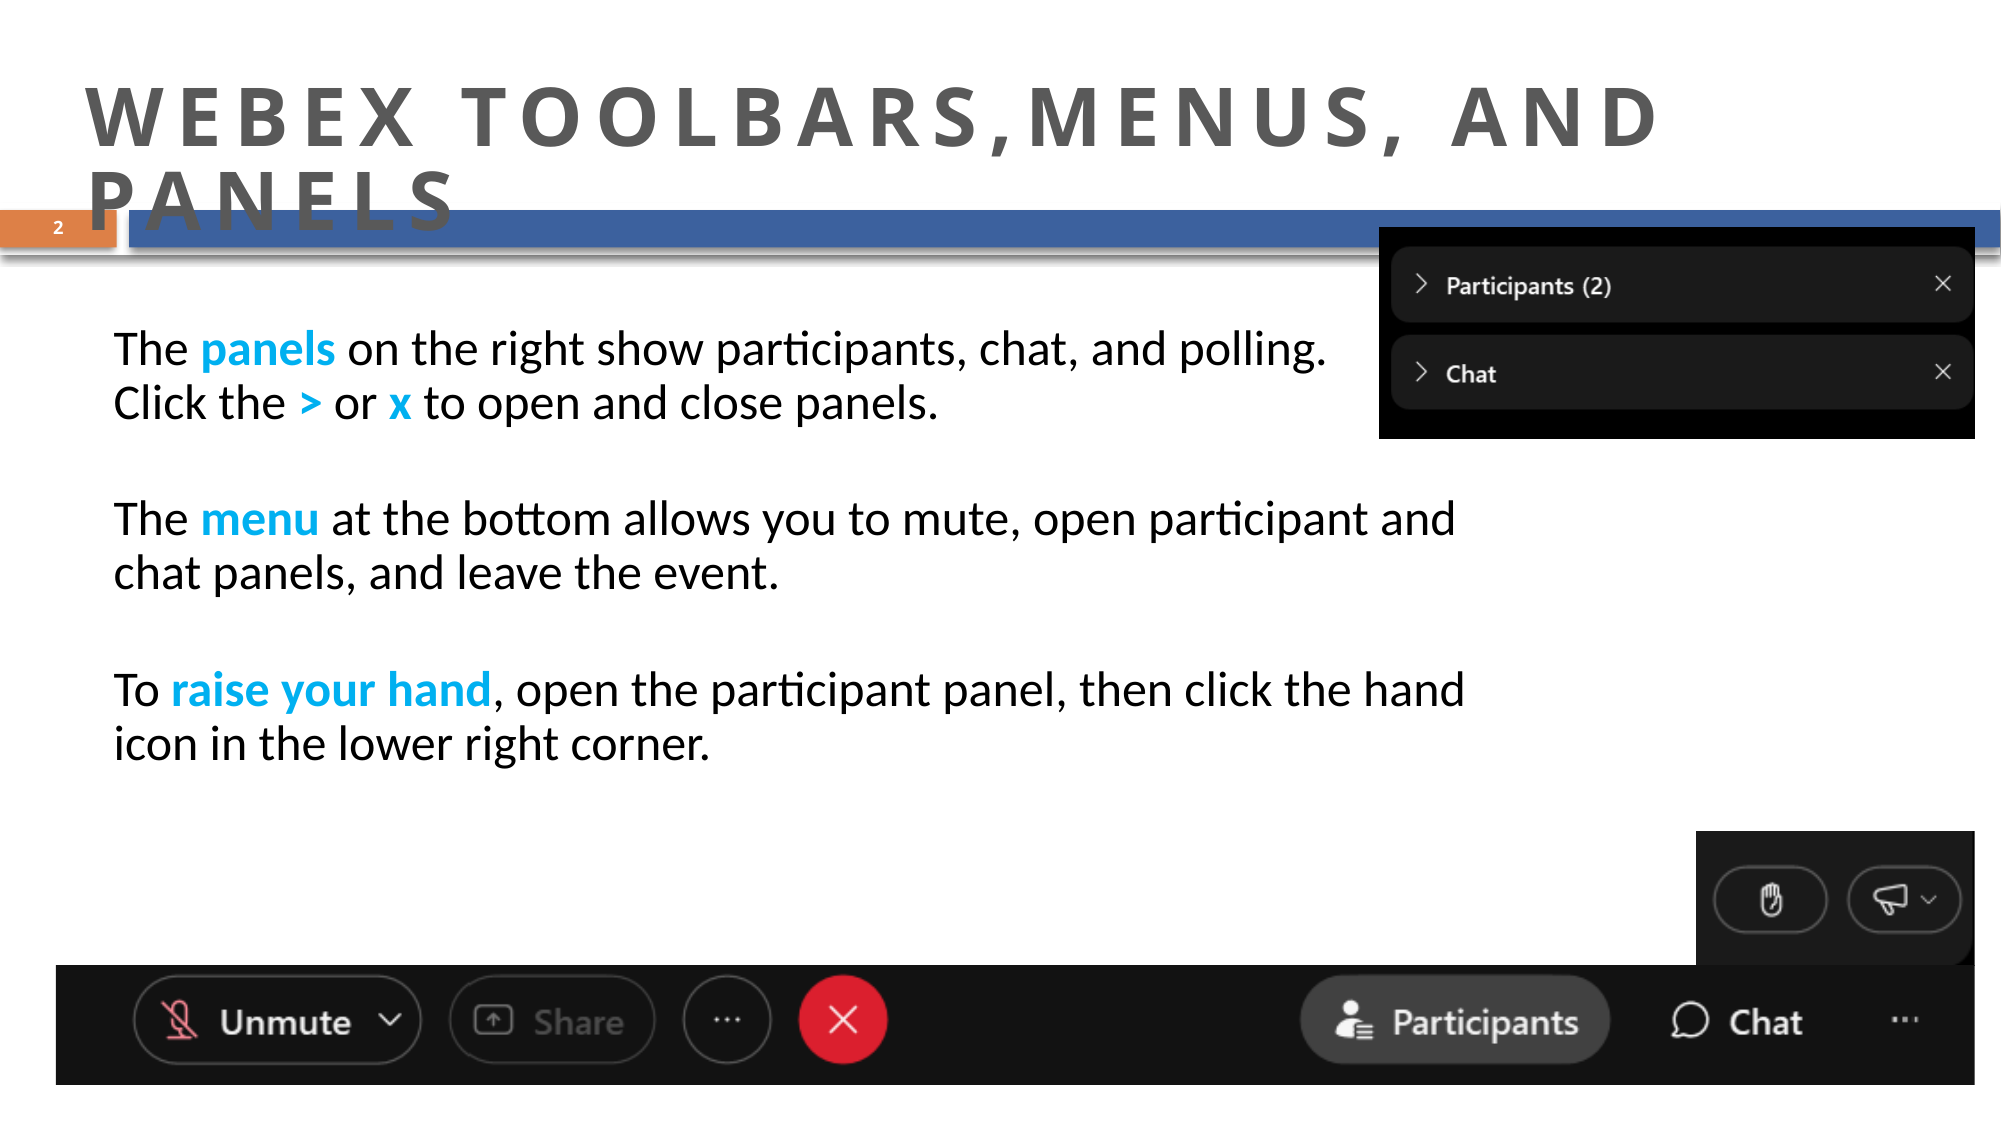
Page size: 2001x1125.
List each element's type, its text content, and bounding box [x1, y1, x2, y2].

slide_number 2 [0, 208, 117, 249]
picture [55, 831, 1976, 1086]
text_box The panels on the right show participants, chat, and polling. Click the > or x to open and close panels. The menu at the bottom allows you to mute, open participant and chat panels, and leave the event. To raise your hand, open the participant panel, then click the hand icon in the lower right corner. [98, 314, 1527, 886]
text_box WEBEX TOOLBARS,MENUS, AND PANELS [71, 65, 1975, 260]
picture [1378, 227, 1975, 439]
